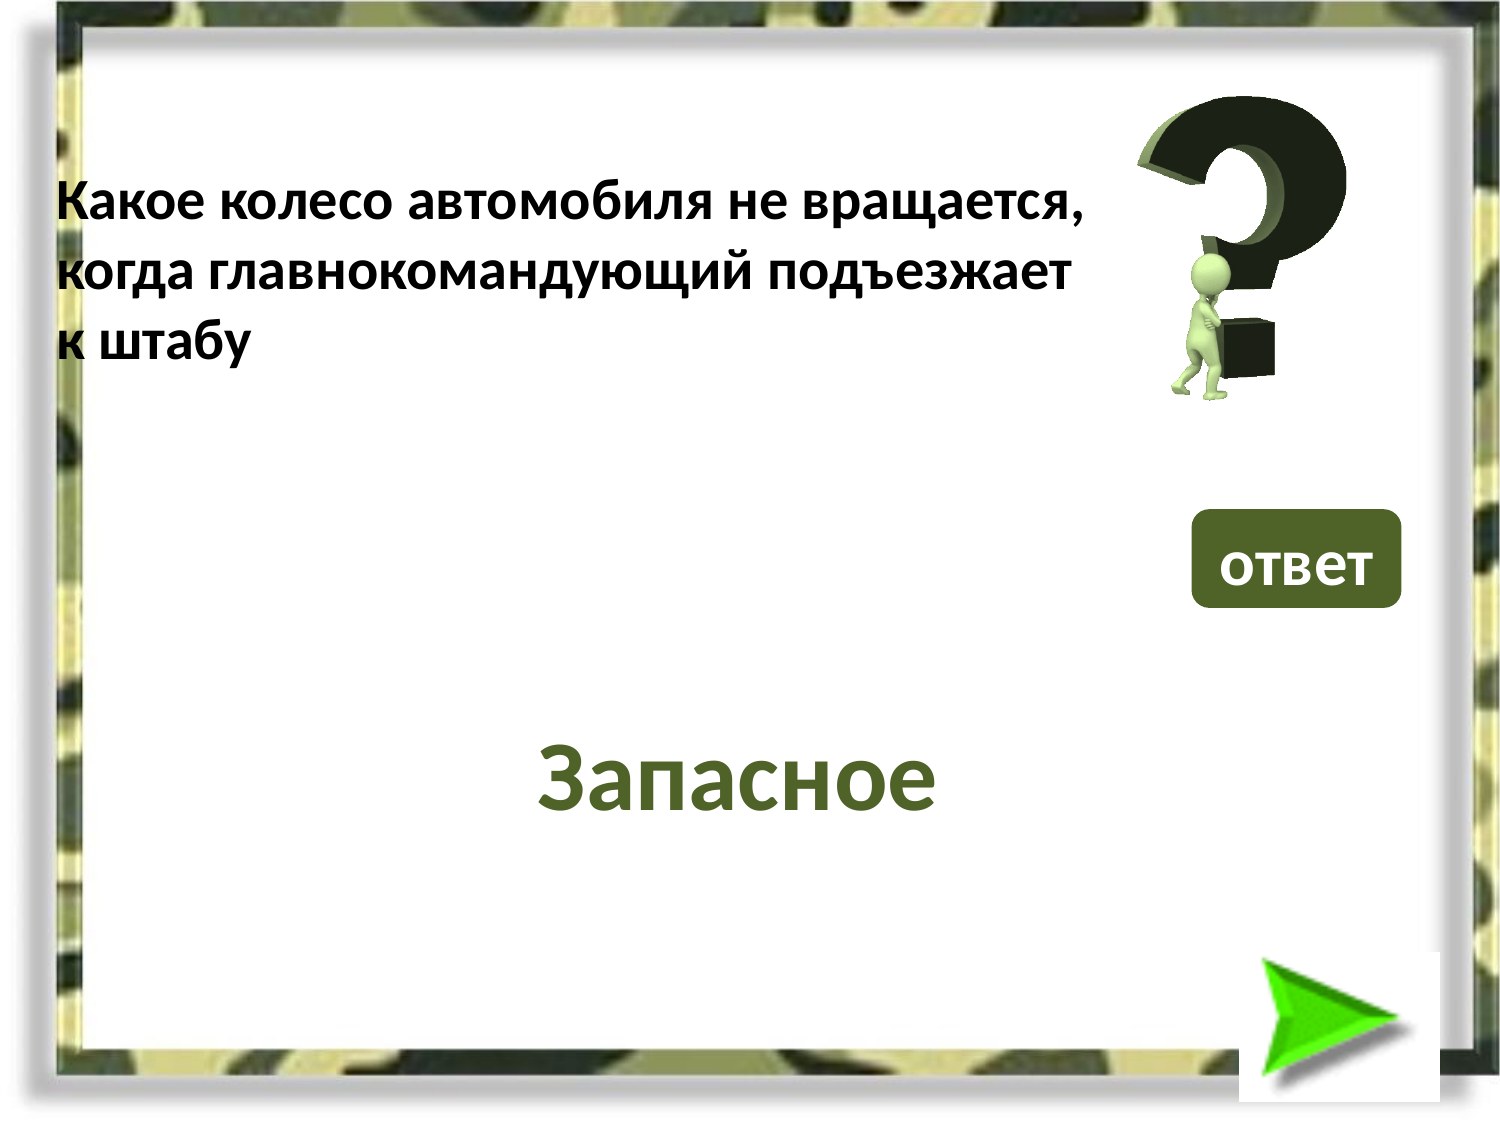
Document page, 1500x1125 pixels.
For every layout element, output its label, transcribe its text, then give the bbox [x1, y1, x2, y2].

picture [0, 0, 1500, 1125]
text_box Какое колесо автомобиля не вращается, когда главнокомандующий подъезжает к штабу [41, 153, 1096, 379]
text_box ответ [1191, 509, 1402, 608]
text_box [36, 113, 1124, 488]
text_box Запасное [41, 702, 1436, 838]
